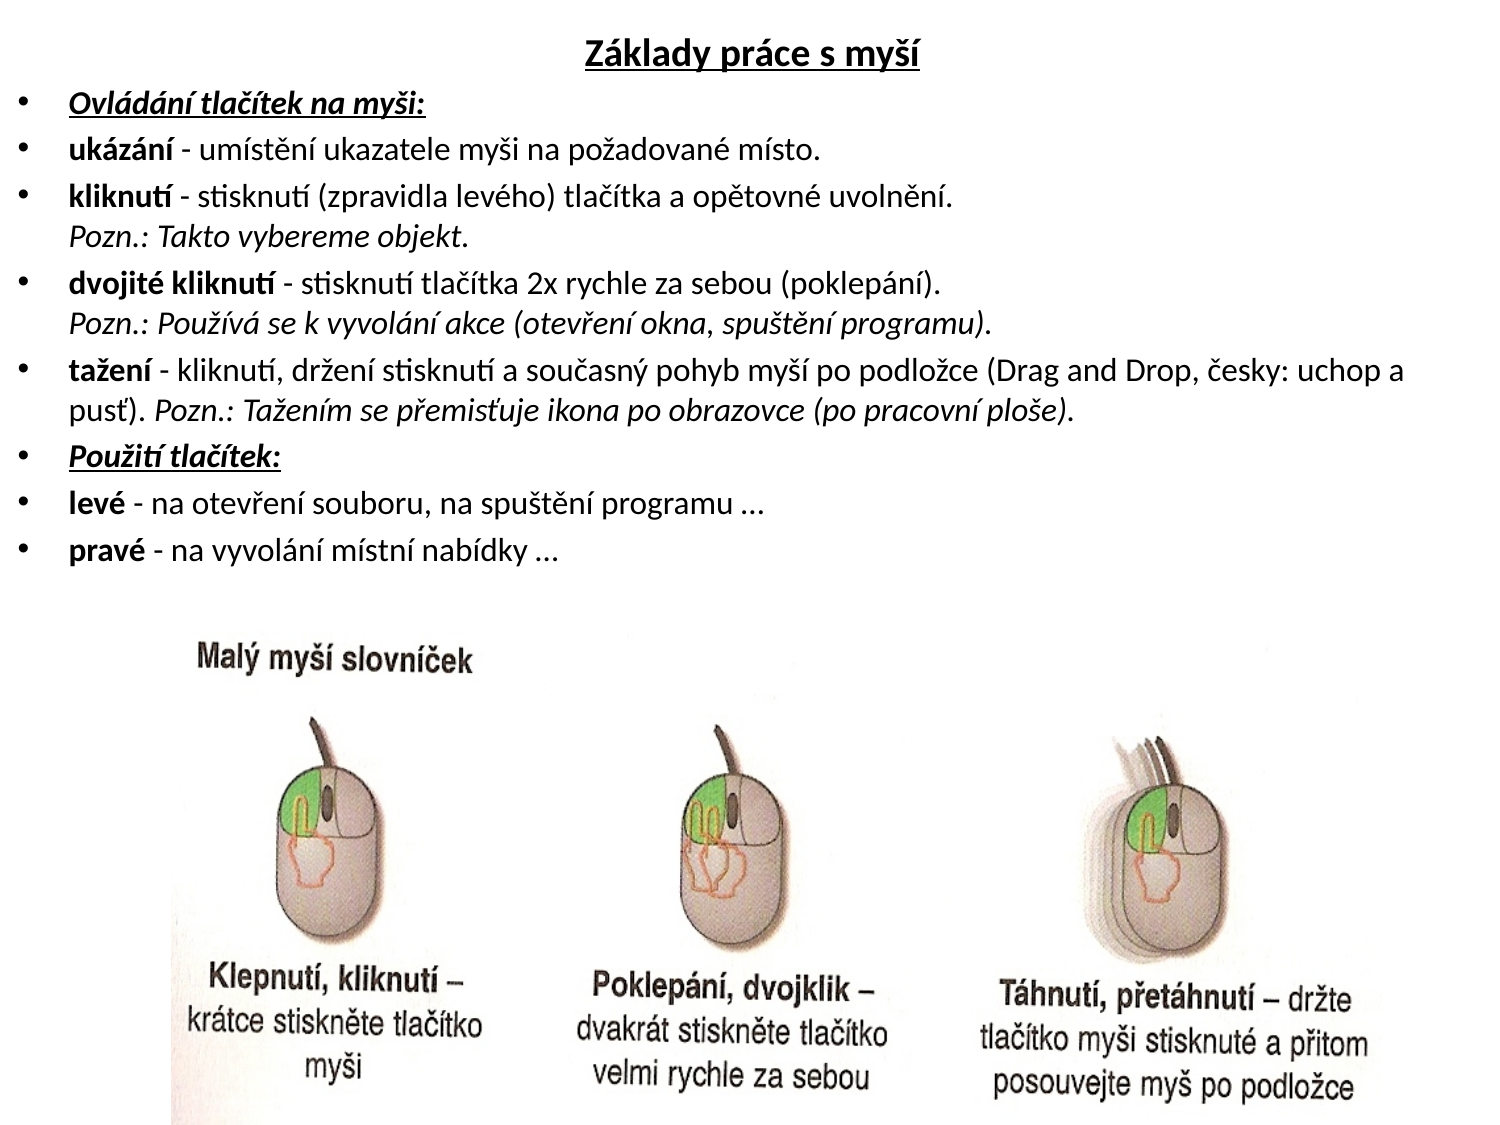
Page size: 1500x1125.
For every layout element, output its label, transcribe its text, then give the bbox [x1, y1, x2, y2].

picture [170, 631, 1382, 1125]
list Základy práce s myší Ovládání tlačítek na myši: ukázání - umístění ukazatele myši na požadované místo. kliknutí - stisknutí (zpravidla levého) tlačítka a opětovné uvolnění. Pozn.: Takto vybereme objekt. dvojité kliknutí - stisknutí tlačítka 2x rychle za sebou (poklepání). Pozn.: Používá se k vyvolání akce (otevření okna, spuštění programu). tažení - kliknutí, držení stisknutí a současný pohyb myší po podložce (Drag and Drop, česky: uchop a pusť). Pozn.: Tažením se přemisťuje ikona po obrazovce (po pracovní ploše). Použití tlačítek: levé - na otevření souboru, na spuštění programu … pravé - na vyvolání místní nabídky … [2, 19, 1500, 577]
